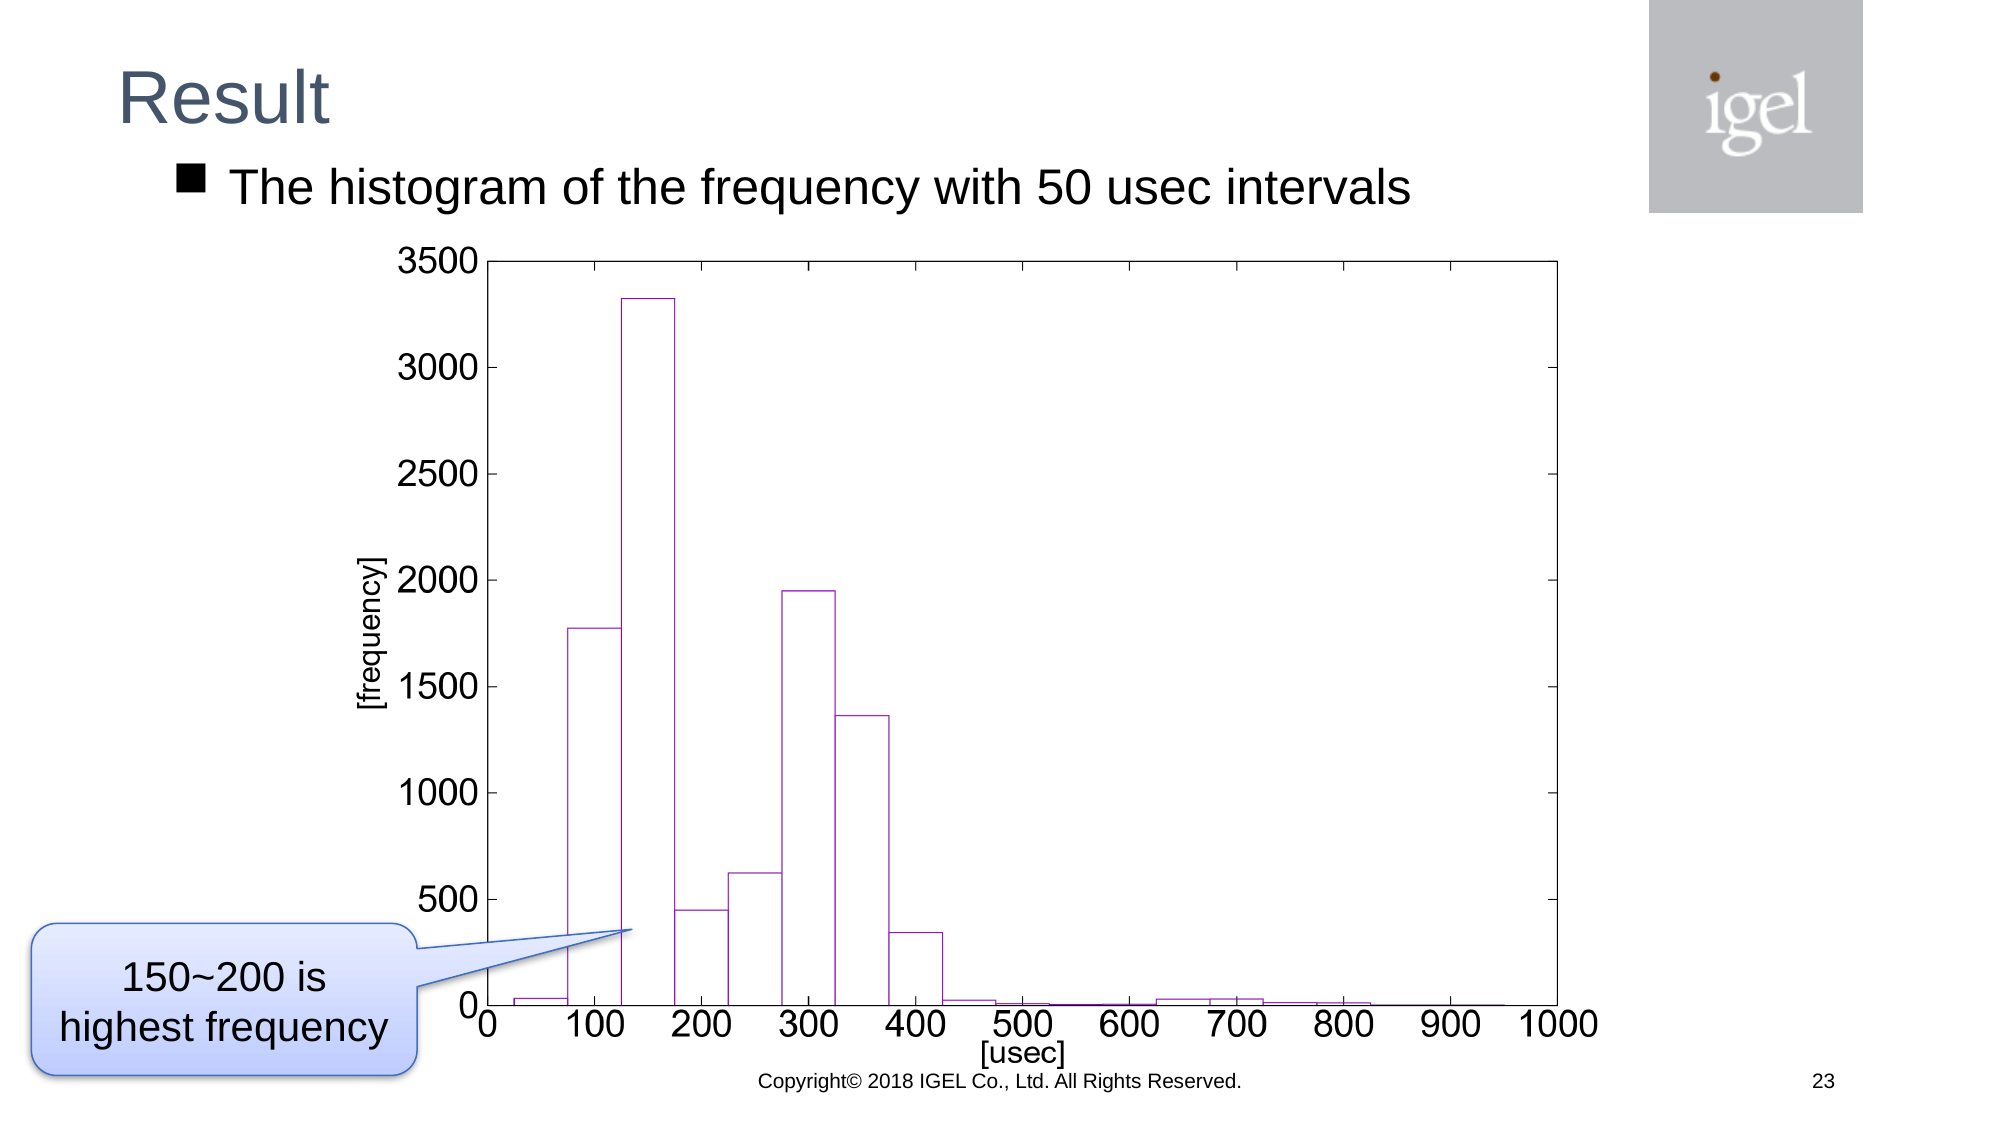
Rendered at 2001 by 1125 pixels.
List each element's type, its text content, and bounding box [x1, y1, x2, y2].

title Result [102, 0, 1583, 188]
footer Copyright© 2018 IGEL Co., Ltd. All Rights Reserved. [574, 1090, 1426, 1101]
picture [1649, 0, 1863, 213]
text_box The histogram of the frequency with 50 usec intervals [157, 146, 1528, 222]
picture [353, 242, 1647, 1081]
text_box 150~200 is highest frequency [30, 922, 348, 1077]
slide_number 22 [1433, 1058, 1851, 1101]
